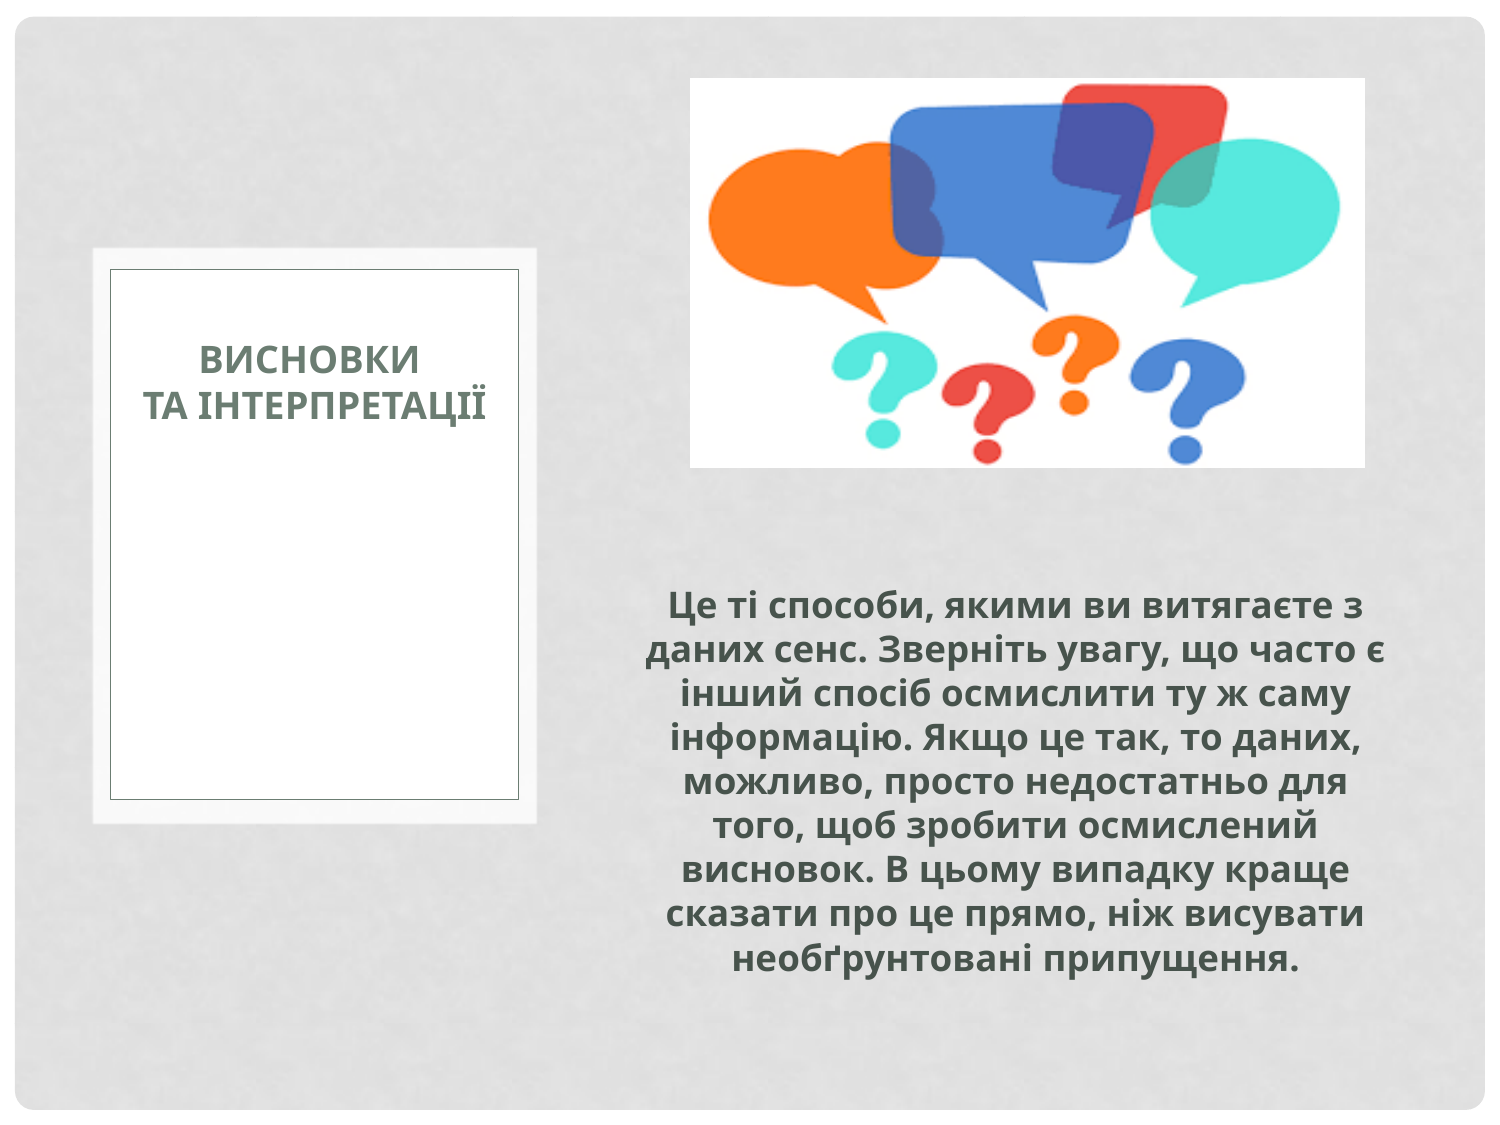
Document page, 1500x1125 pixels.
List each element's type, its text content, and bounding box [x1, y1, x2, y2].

list Це ті способи, якими ви витягаєте з даних сенс. Зверніть увагу, що часто є інший спосіб осмислити ту ж саму інформацію. Якщо це так, то даних, можливо, просто недостатньо для того, щоб зробити осмислений висновок. В цьому випадку краще сказати про це прямо, ніж висувати необґрунтовані припущення. [620, 574, 1412, 988]
title Висновки та інтерпретації [126, 284, 504, 480]
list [690, 77, 1365, 469]
